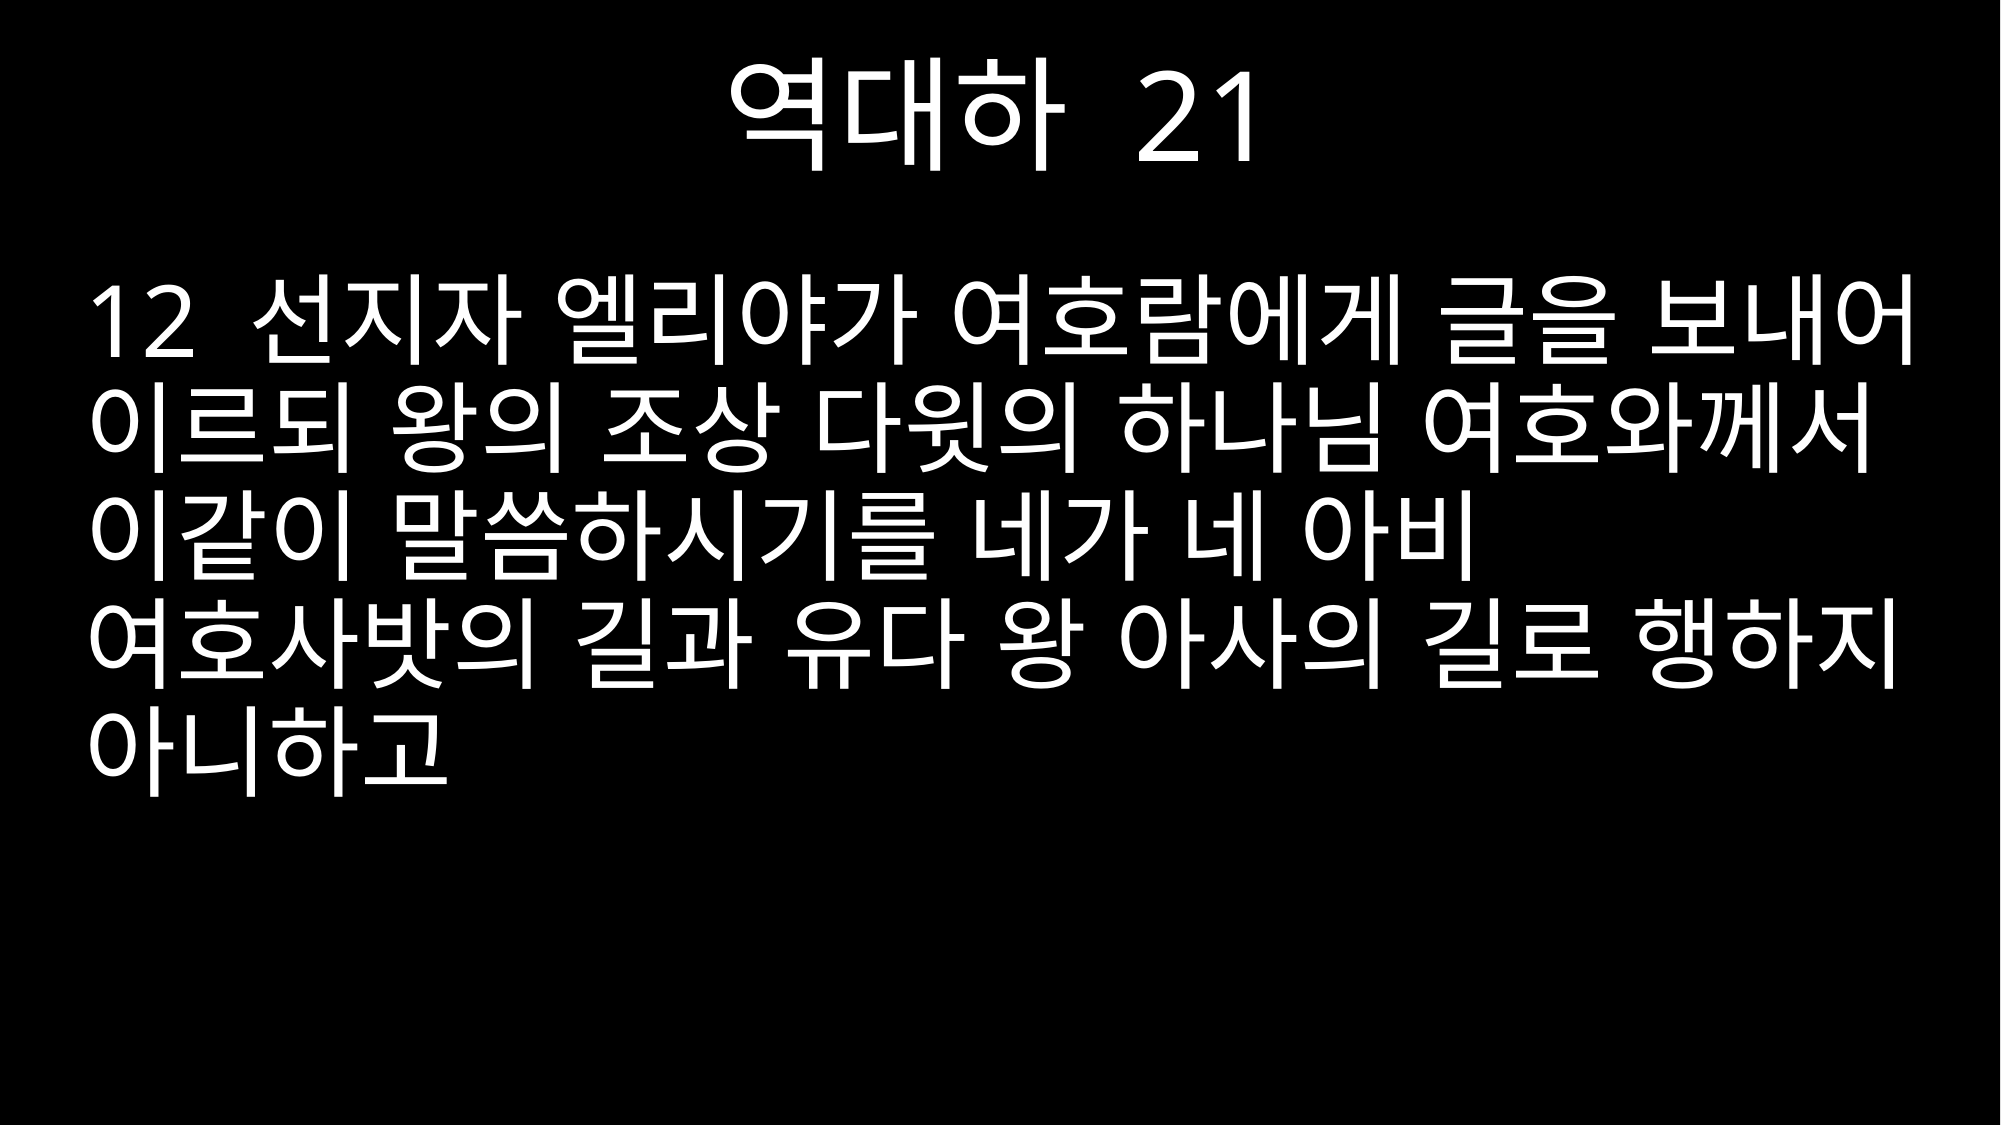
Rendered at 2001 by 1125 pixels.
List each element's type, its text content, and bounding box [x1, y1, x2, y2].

list 12 선지자 엘리야가 여호람에게 글을 보내어 이르되 왕의 조상 다윗의 하나님 여호와께서 이같이 말씀하시기를 네가 네 아비 여호사밧의 길과 유다 왕 아사의 길로 행하지 아니하고 [69, 263, 1953, 423]
footer 역대하 21 [0, 32, 2000, 192]
picture [0, 0, 2001, 1125]
